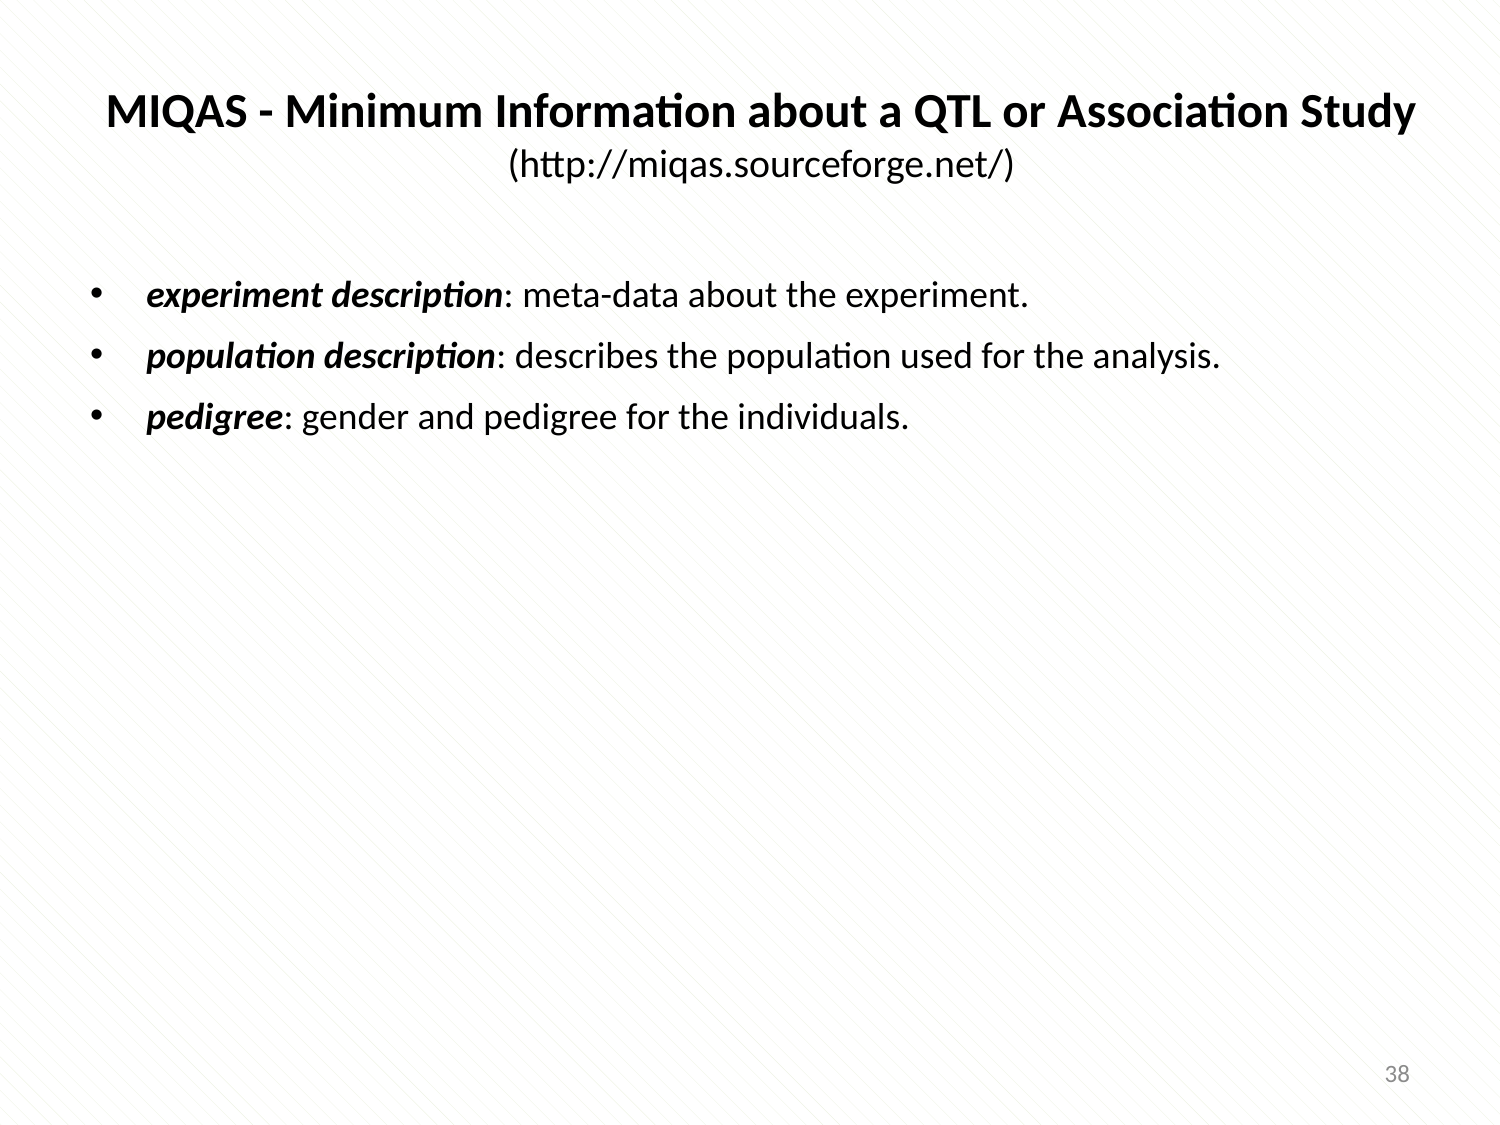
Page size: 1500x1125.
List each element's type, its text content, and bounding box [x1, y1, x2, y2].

slide_number 38 [1074, 1042, 1425, 1103]
title MIQAS - Minimum Information about a QTL or Association Study (http://miqas.sourceforge.net/) [75, 45, 1448, 219]
list experiment description: meta-data about the experiment. population description: describes the population used for the analysis. pedigree: gender and pedigree for the individuals. [75, 262, 1425, 1005]
